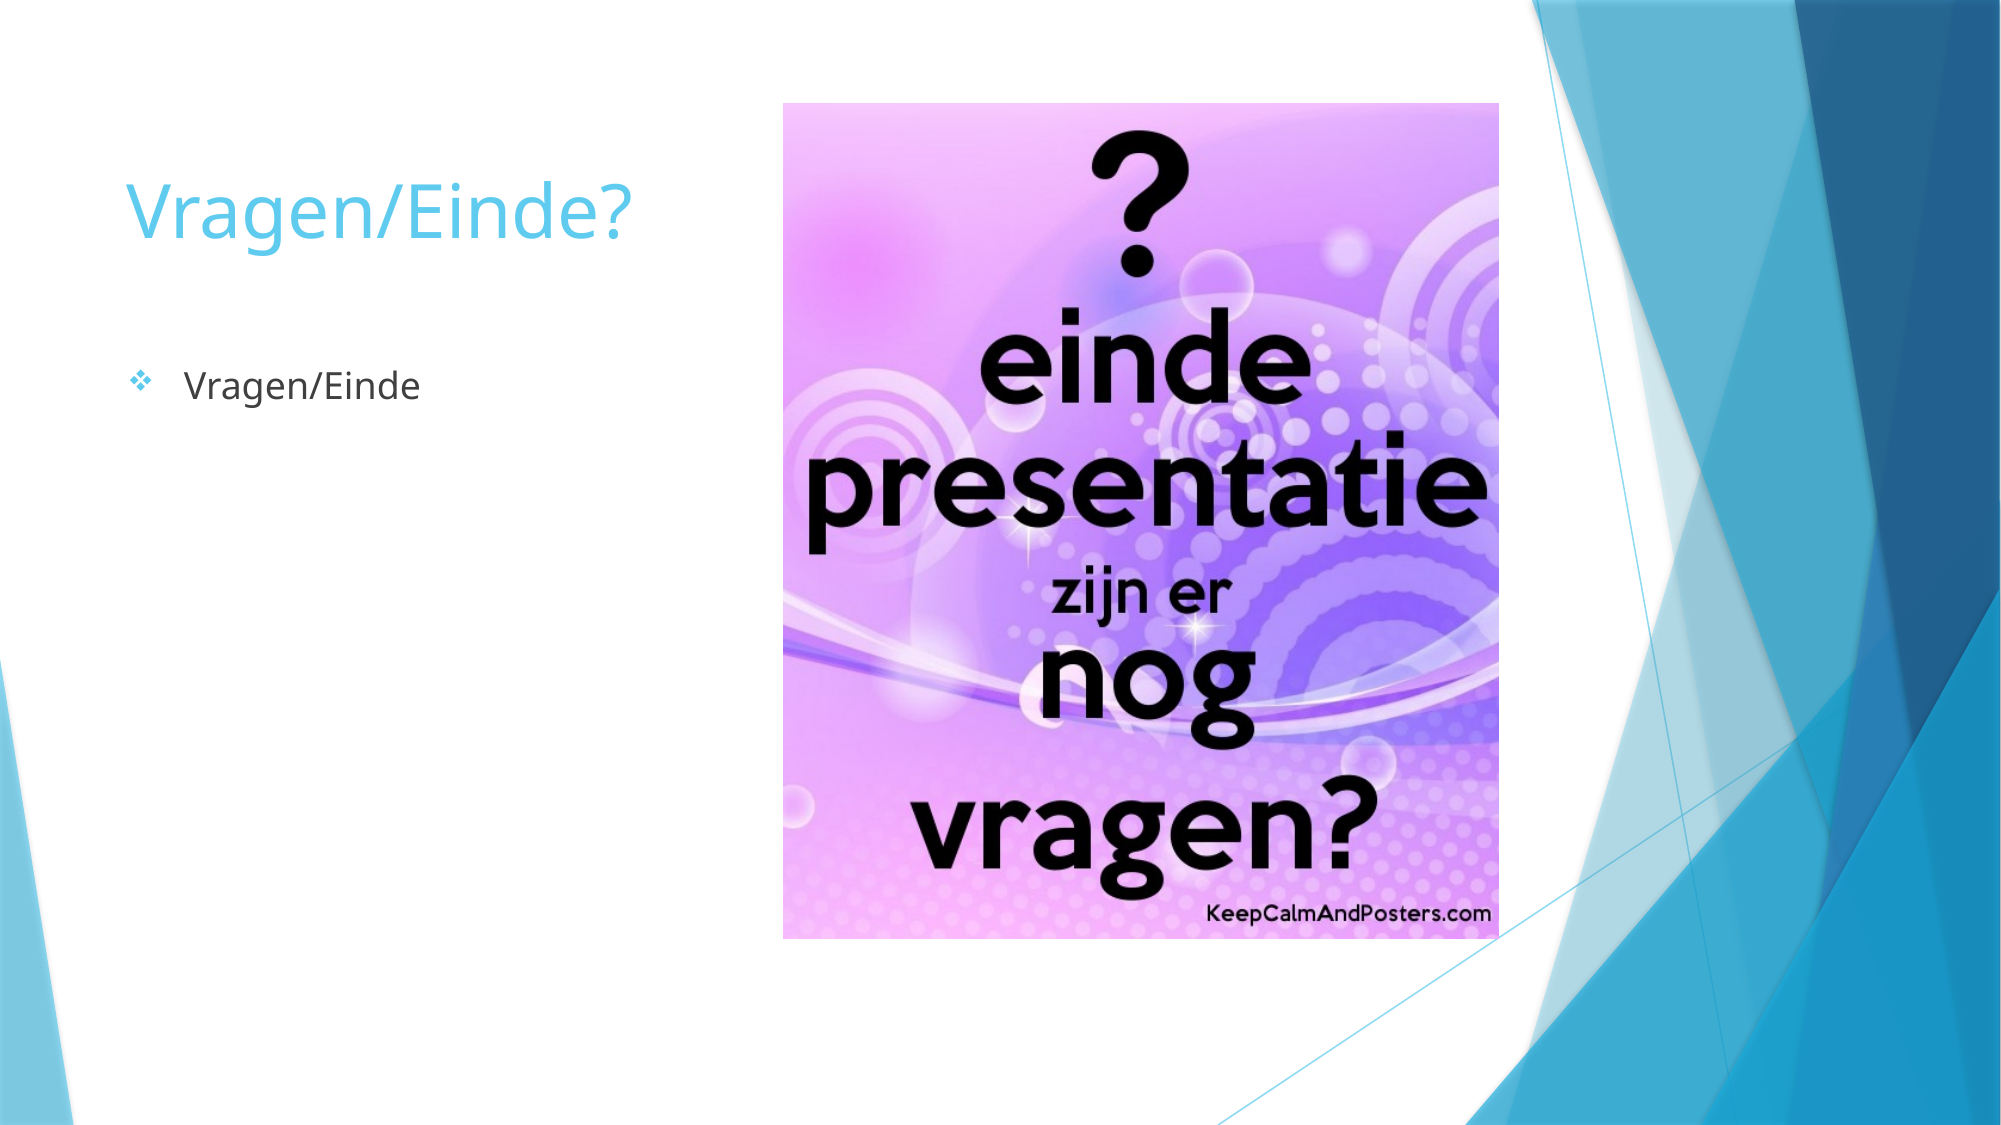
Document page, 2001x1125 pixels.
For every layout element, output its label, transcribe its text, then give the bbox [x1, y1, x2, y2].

list Vragen/Einde [112, 354, 723, 939]
picture [782, 103, 1500, 940]
title Vragen/Einde? [111, 99, 723, 317]
